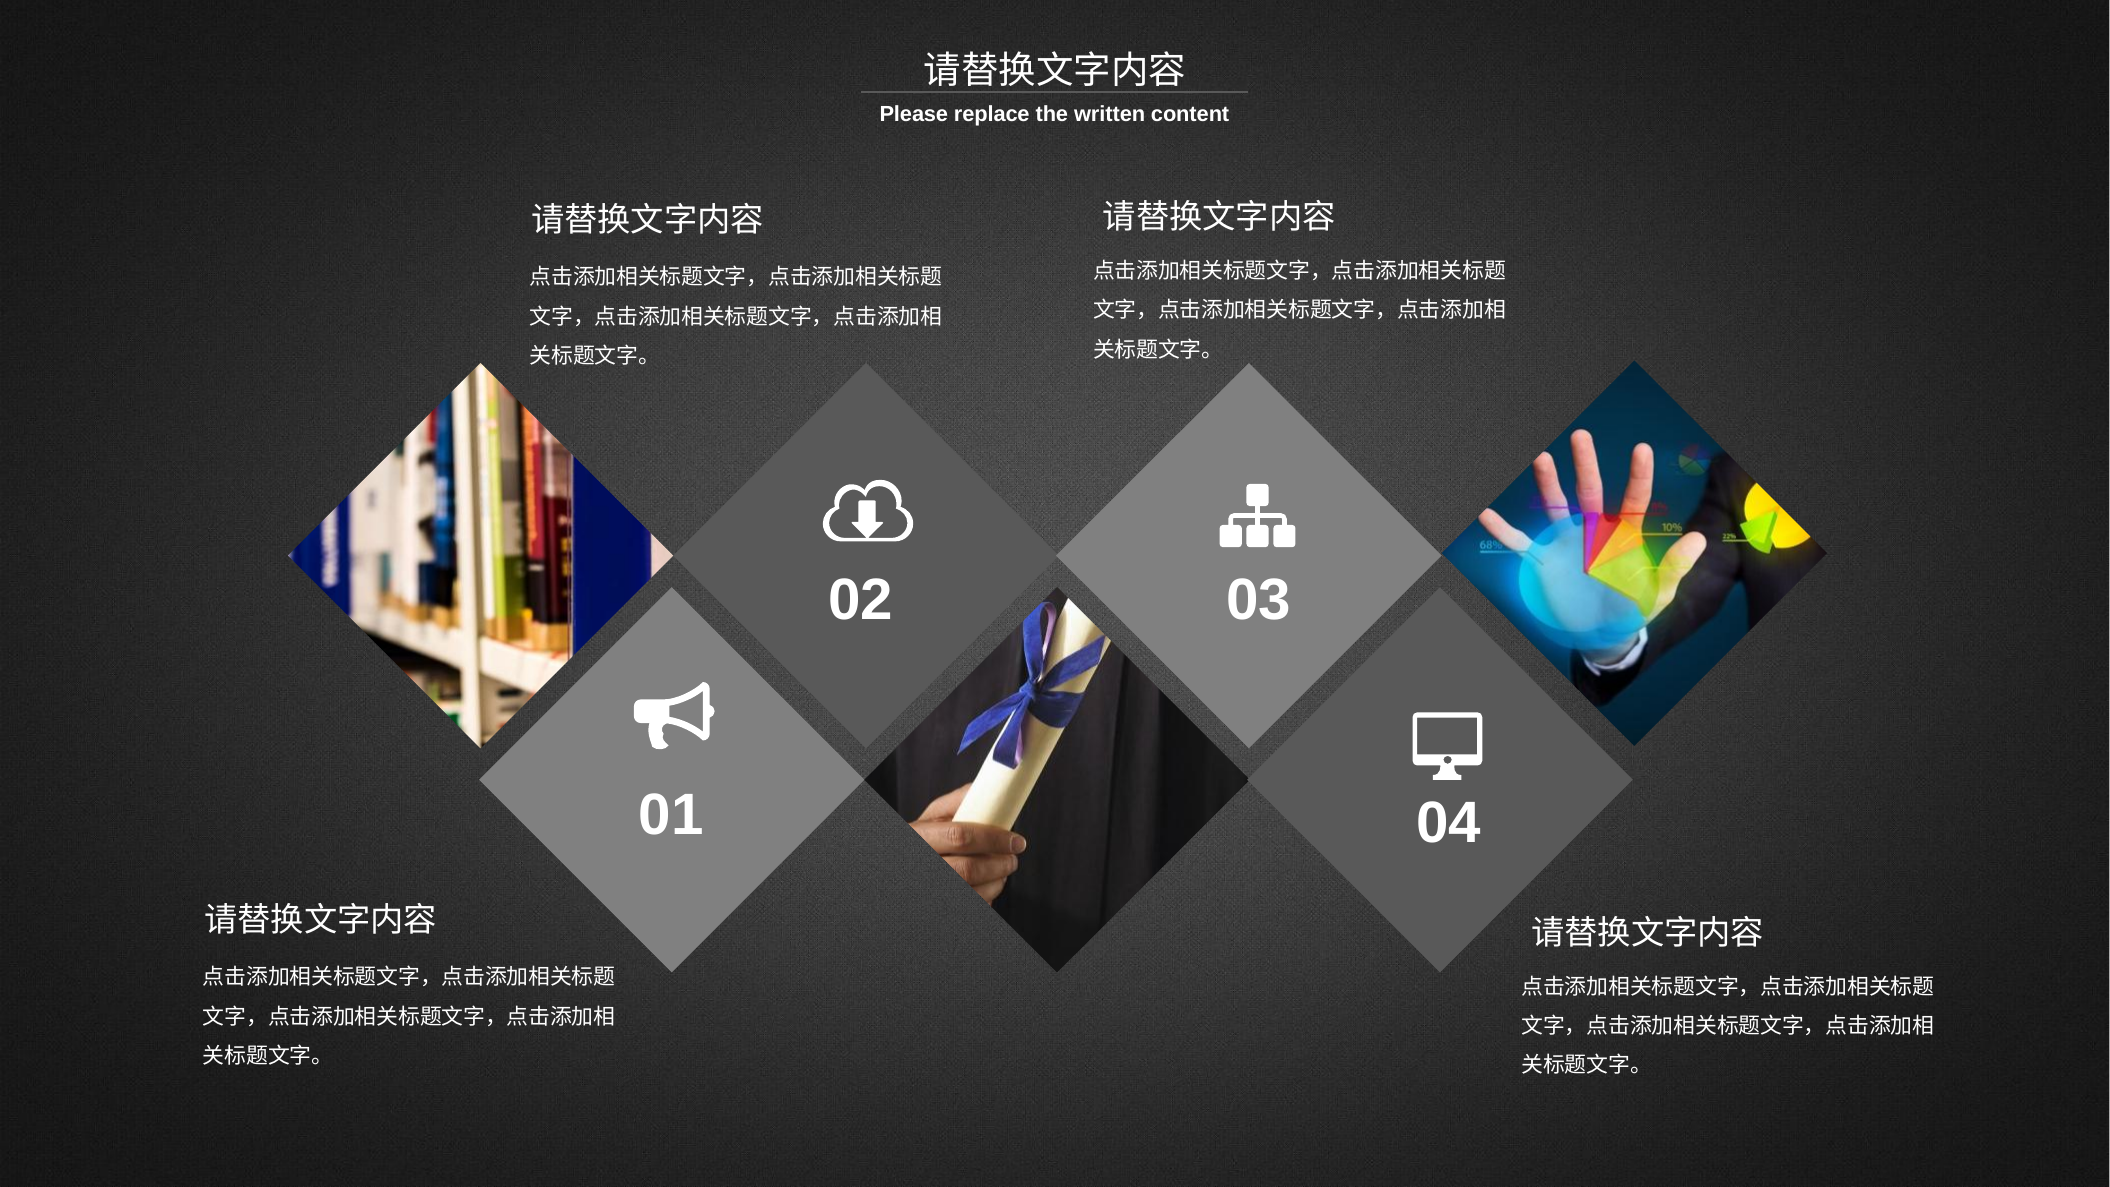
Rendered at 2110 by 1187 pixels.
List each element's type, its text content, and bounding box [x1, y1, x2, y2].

text_box [287, 362, 673, 749]
text_box 请替换文字内容 [908, 93, 1201, 99]
text_box 点击添加相关标题文字，点击添加相关标题文字，点击添加相关标题文字，点击添加相关标题文字。 [514, 242, 968, 376]
text_box 02 [778, 553, 944, 639]
text_box [479, 587, 864, 973]
text_box [633, 682, 715, 750]
text_box [1219, 483, 1296, 548]
text_box [1247, 587, 1633, 973]
text_box [673, 376, 1057, 749]
text_box 点击添加相关标题文字，点击添加相关标题文字，点击添加相关标题文字，点击添加相关标题文字。 [1078, 236, 1532, 369]
text_box 03 [1176, 553, 1341, 639]
text_box 请替换文字内容 [516, 190, 779, 246]
text_box 01 [589, 768, 754, 854]
text_box 点击添加相关标题文字，点击添加相关标题文字，点击添加相关标题文字，点击添加相关标题文字。 [1506, 951, 1960, 1085]
picture [0, 0, 2110, 1187]
text_box [1412, 712, 1483, 776]
text_box 请替换文字内容 [908, 39, 1201, 91]
text_box [1441, 360, 1827, 746]
text_box 04 [1366, 776, 1532, 862]
text_box 请替换文字内容 [189, 890, 453, 946]
text_box [822, 479, 914, 542]
text_box 请替换文字内容 [1088, 188, 1351, 243]
text_box 请替换文字内容 [1516, 903, 1780, 959]
text_box Please replace the written content [864, 93, 1245, 133]
text_box [864, 587, 1248, 973]
text_box 点击添加相关标题文字，点击添加相关标题文字，点击添加相关标题文字，点击添加相关标题文字。 [188, 942, 642, 1076]
text_box [1056, 369, 1442, 749]
